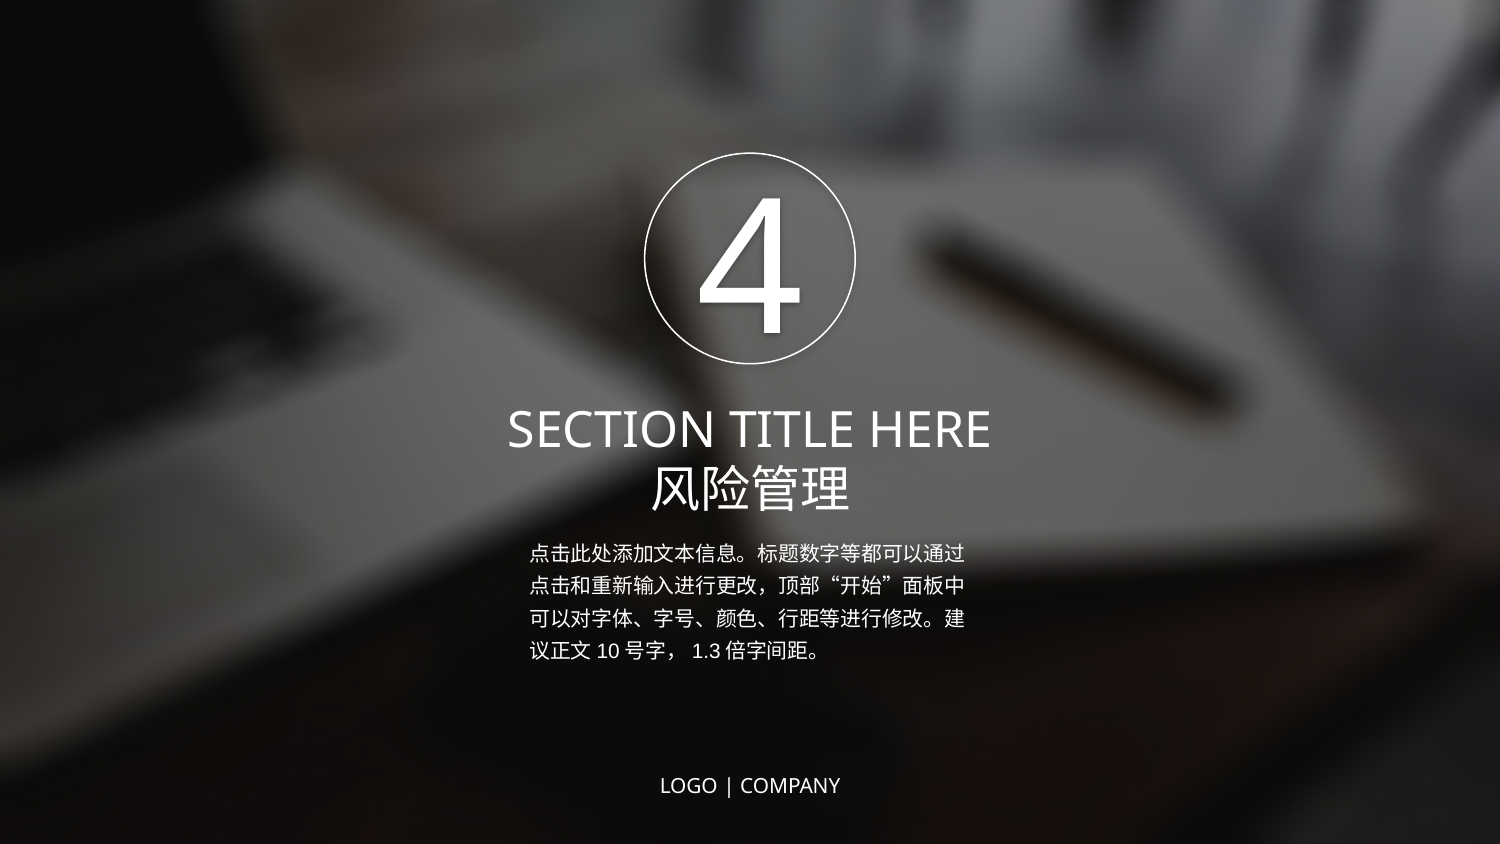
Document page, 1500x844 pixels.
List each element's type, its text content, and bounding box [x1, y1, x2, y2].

text_box 点击此处添加文本信息。标题数字等都可以通过点击和重新输入进行更改，顶部“开始”面板中可以对字体、字号、颜色、行距等进行修改。建议正文10号字，1.3倍字间距。 [514, 525, 986, 671]
text_box SECTION TITLE HERE 风险管理 [492, 389, 1008, 525]
text_box 4 [643, 152, 857, 365]
text_box LOGO | COMPANY [644, 765, 856, 806]
picture [0, 0, 1500, 844]
